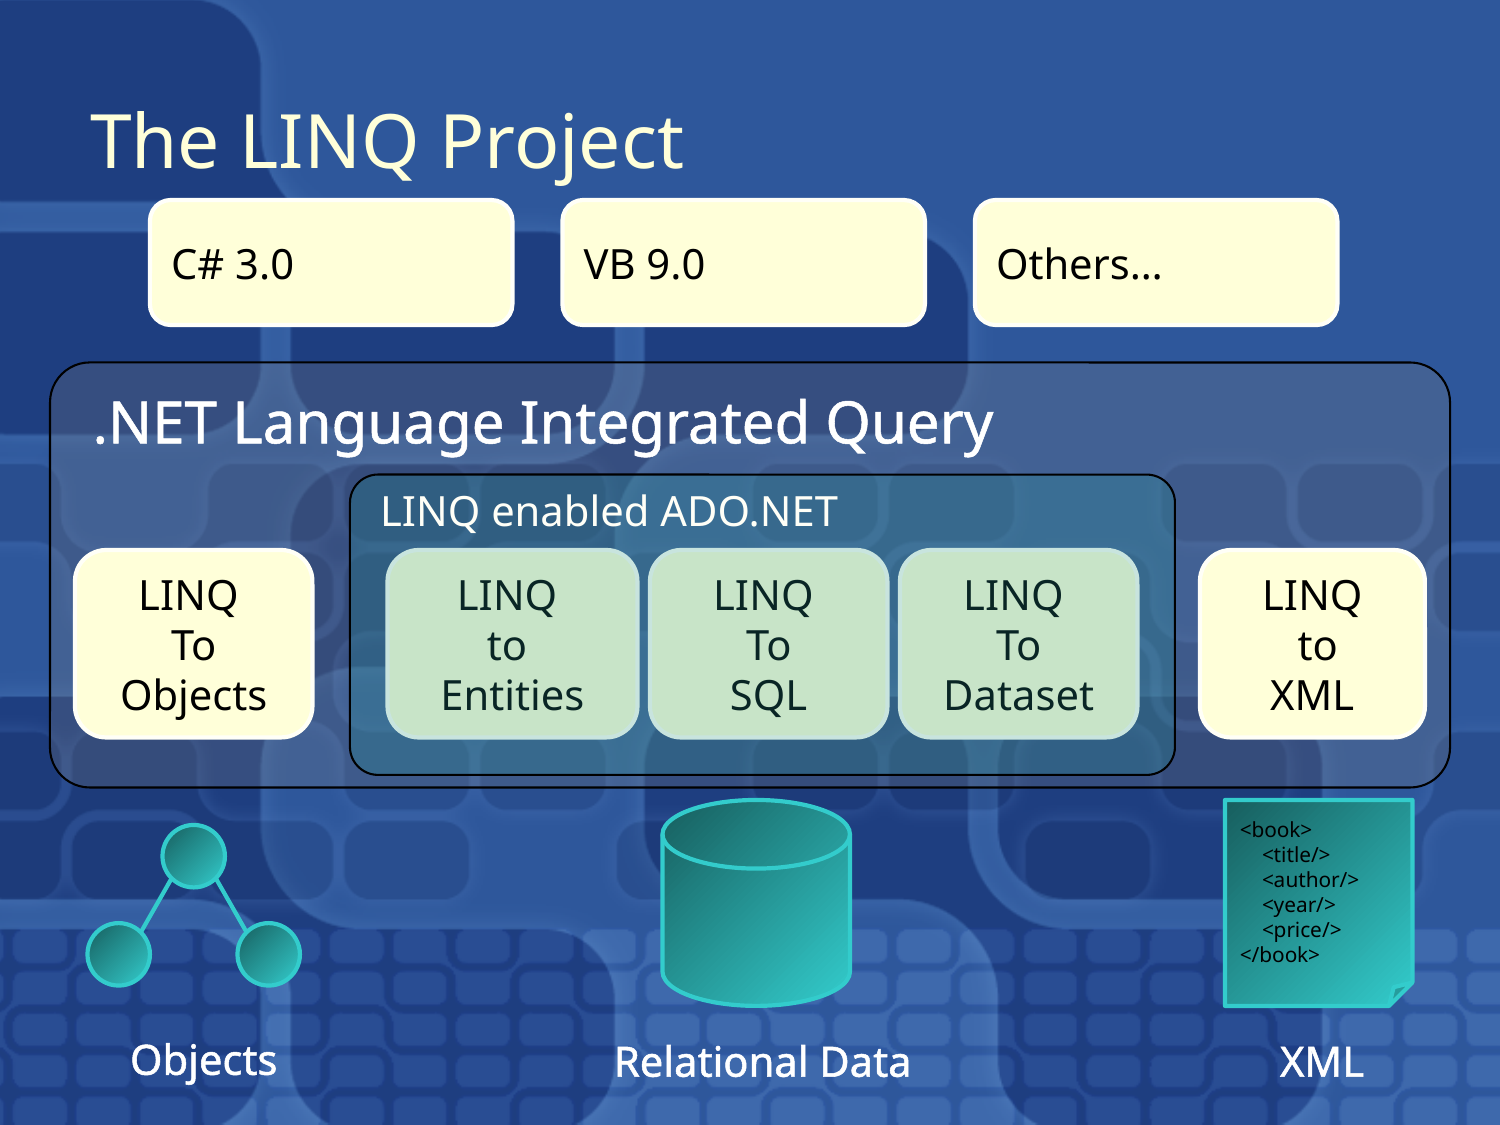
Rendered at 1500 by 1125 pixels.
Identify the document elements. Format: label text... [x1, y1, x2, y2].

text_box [562, 799, 1001, 1109]
text_box C# 3.0 [147, 197, 515, 328]
picture [0, 0, 1500, 1125]
text_box [49, 362, 1451, 788]
text_box VB 9.0 [562, 199, 925, 326]
text_box .NET Language Integrated Query [62, 362, 1375, 478]
text_box LINQ to XML [1199, 549, 1425, 738]
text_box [1224, 799, 1438, 1109]
text_box Others… [974, 199, 1338, 326]
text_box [349, 462, 1176, 776]
text_box LINQ To Objects [74, 549, 313, 738]
title The LINQ Project [74, 44, 1426, 233]
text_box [87, 824, 351, 1107]
